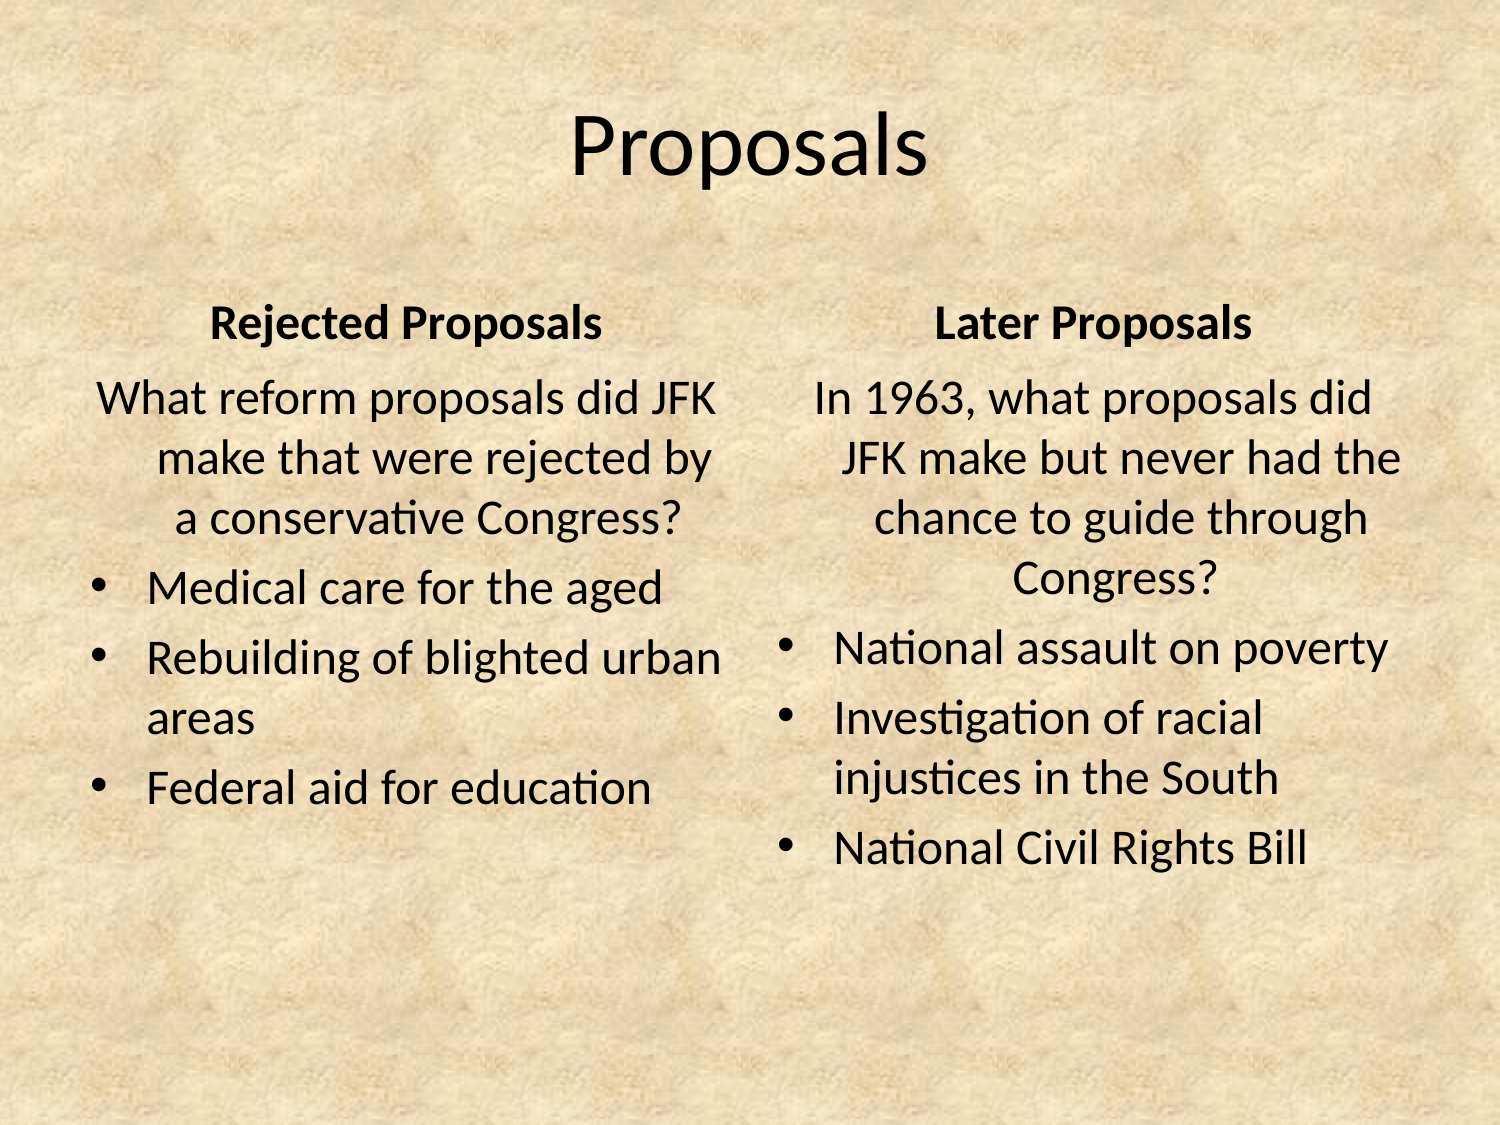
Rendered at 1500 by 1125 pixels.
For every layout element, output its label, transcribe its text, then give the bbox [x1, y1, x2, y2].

picture [0, 0, 1500, 1125]
title Proposals [75, 45, 1425, 233]
list Rejected Proposals [75, 251, 738, 356]
list What reform proposals did JFK make that were rejected by a conservative Congress? Medical care for the aged Rebuilding of blighted urban areas Federal aid for education [75, 356, 738, 1005]
list In 1963, what proposals did JFK make but never had the chance to guide through Congress? National assault on poverty Investigation of racial injustices in the South National Civil Rights Bill [761, 356, 1425, 1005]
list Later Proposals [761, 251, 1425, 356]
